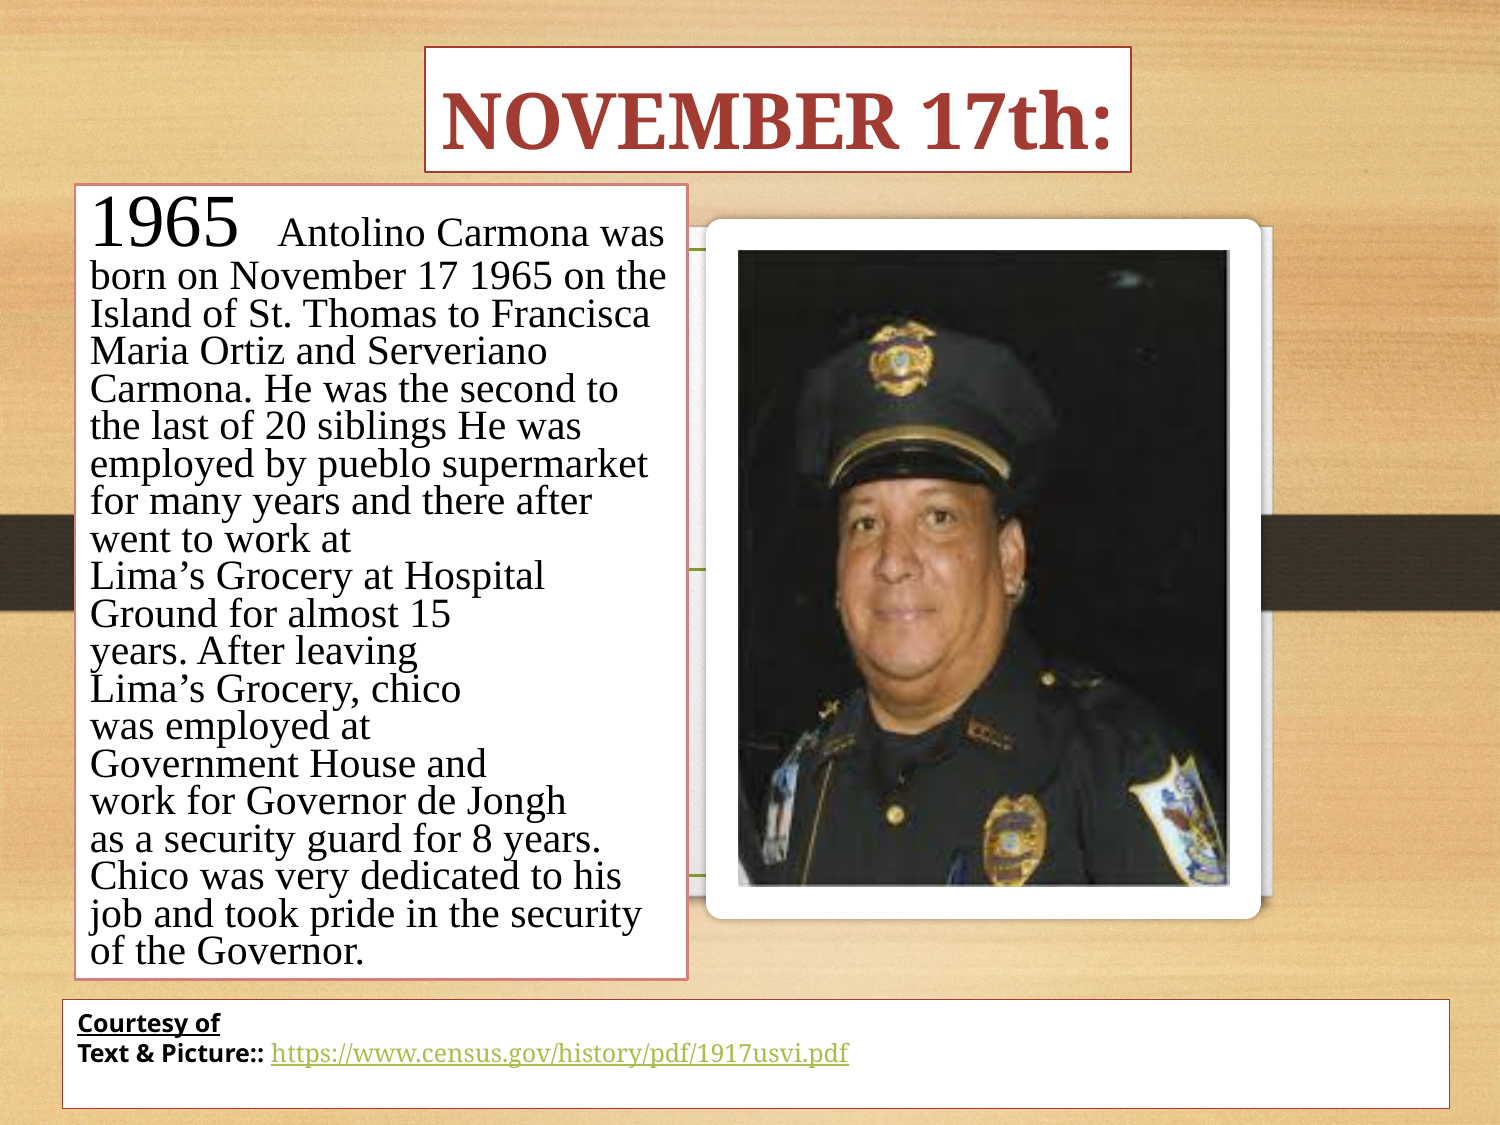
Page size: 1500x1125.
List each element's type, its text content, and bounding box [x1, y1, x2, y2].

text_box NOVEMBER 17th: [424, 46, 1132, 173]
text_box 1965 Antolino Carmona was born on November 17 1965 on the Island of St. Thomas to Francisca Maria Ortiz and Serveriano Carmona. He was the second to the last of 20 siblings He was employed by pueblo supermarket for many years and there after went to work at Lima’s Grocery at Hospital Ground for almost 15 years. After leaving Lima’s Grocery, chico was employed at Government House and work for Governor de Jongh as a security guard for 8 years. Chico was very dedicated to his job and took pride in the security of the Governor. [74, 183, 689, 981]
text_box Courtesy of Text & Picture:: https://www.census.gov/history/pdf/1917usvi.pdf [62, 999, 1450, 1109]
picture [0, 0, 1500, 1125]
